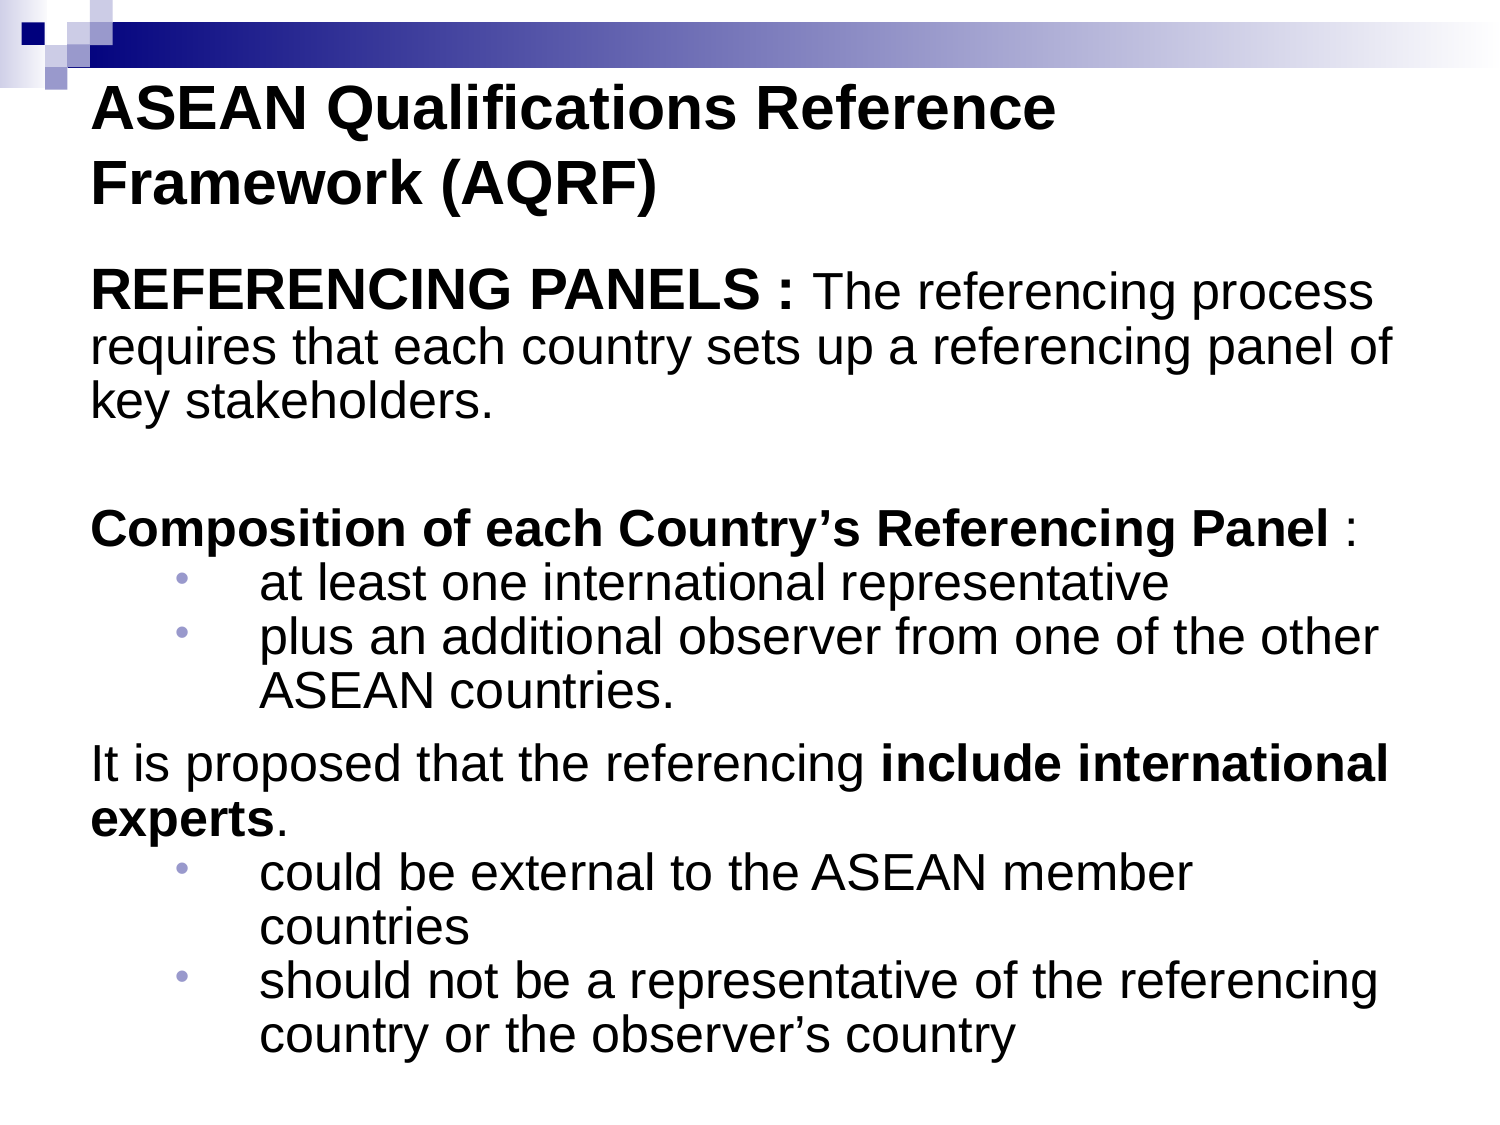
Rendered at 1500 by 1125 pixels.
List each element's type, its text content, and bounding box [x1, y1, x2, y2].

list REFERENCING PANELS : The referencing process requires that each country sets up a referencing panel of key stakeholders. Composition of each Country’s Referencing Panel : at least one international representative plus an additional observer from one of the other ASEAN countries. It is proposed that the referencing include international experts. could be external to the ASEAN member countries should not be a representative of the referencing country or the observer’s country [74, 262, 1426, 1125]
title ASEAN Qualifications Reference Framework (AQRF) [74, 0, 1426, 226]
